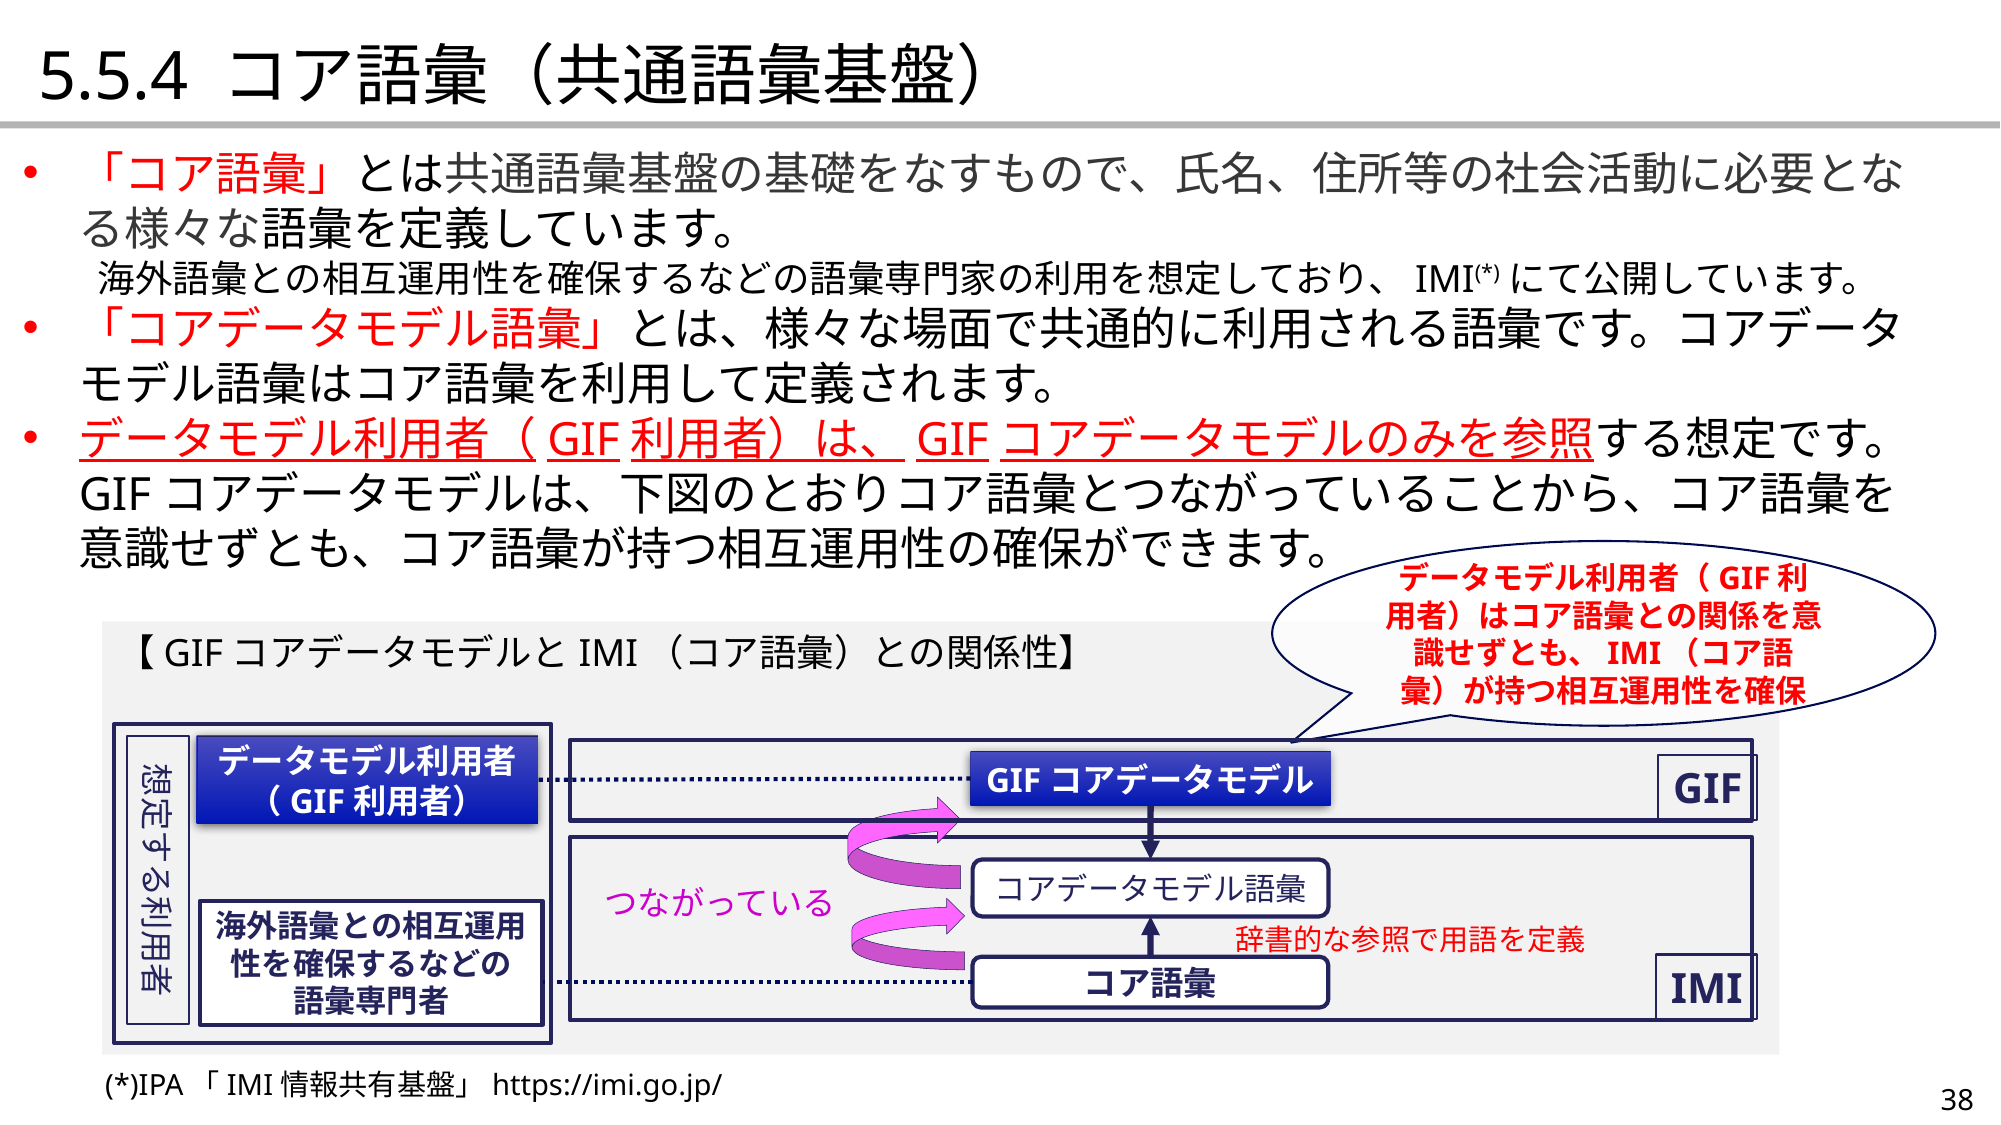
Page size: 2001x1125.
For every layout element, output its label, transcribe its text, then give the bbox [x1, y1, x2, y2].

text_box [570, 751, 1752, 1021]
text_box (*)IPA「IMI情報共有基盤」https://imi.go.jp/ [90, 1058, 797, 1102]
text_box 【GIFコアデータモデルとIMI（コア語彙）との関係性】 [101, 620, 1780, 1056]
text_box データモデル利用者（GIF利用者）はコア語彙との関係を意識せずとも、IMI（コア語彙）が持つ相互運用性を確保 [1271, 539, 1937, 739]
text_box 5.5.4 コア語彙（共通語彙基盤） [23, 34, 1910, 121]
text_box GIF [1752, 754, 1758, 820]
slide_number 38 [1881, 1073, 1989, 1124]
text_box 「コア語彙」とは共通語彙基盤の基礎をなすもので、氏名、住所等の社会活動に必要となる様々な語彙を定義しています。 海外語彙との相互運用性を確保するなどの語彙専門家の利用を想定しており、IMI(*)にて公開しています。 「コアデータモデル語彙」とは、様々な場面で共通的に利用される語彙です。コアデータモデル語彙はコア語彙を利用して定義されます。 データモデル利用者（GIF利用者）は、GIFコアデータモデルのみを参照する想定です。GIFコアデータモデルは、下図のとおりコア語彙とつながっていることから、コア語彙を意識せずとも、コア語彙が持つ相互運用性の確保ができます。 [7, 137, 1957, 582]
text_box [570, 739, 1752, 751]
text_box [114, 724, 552, 1043]
